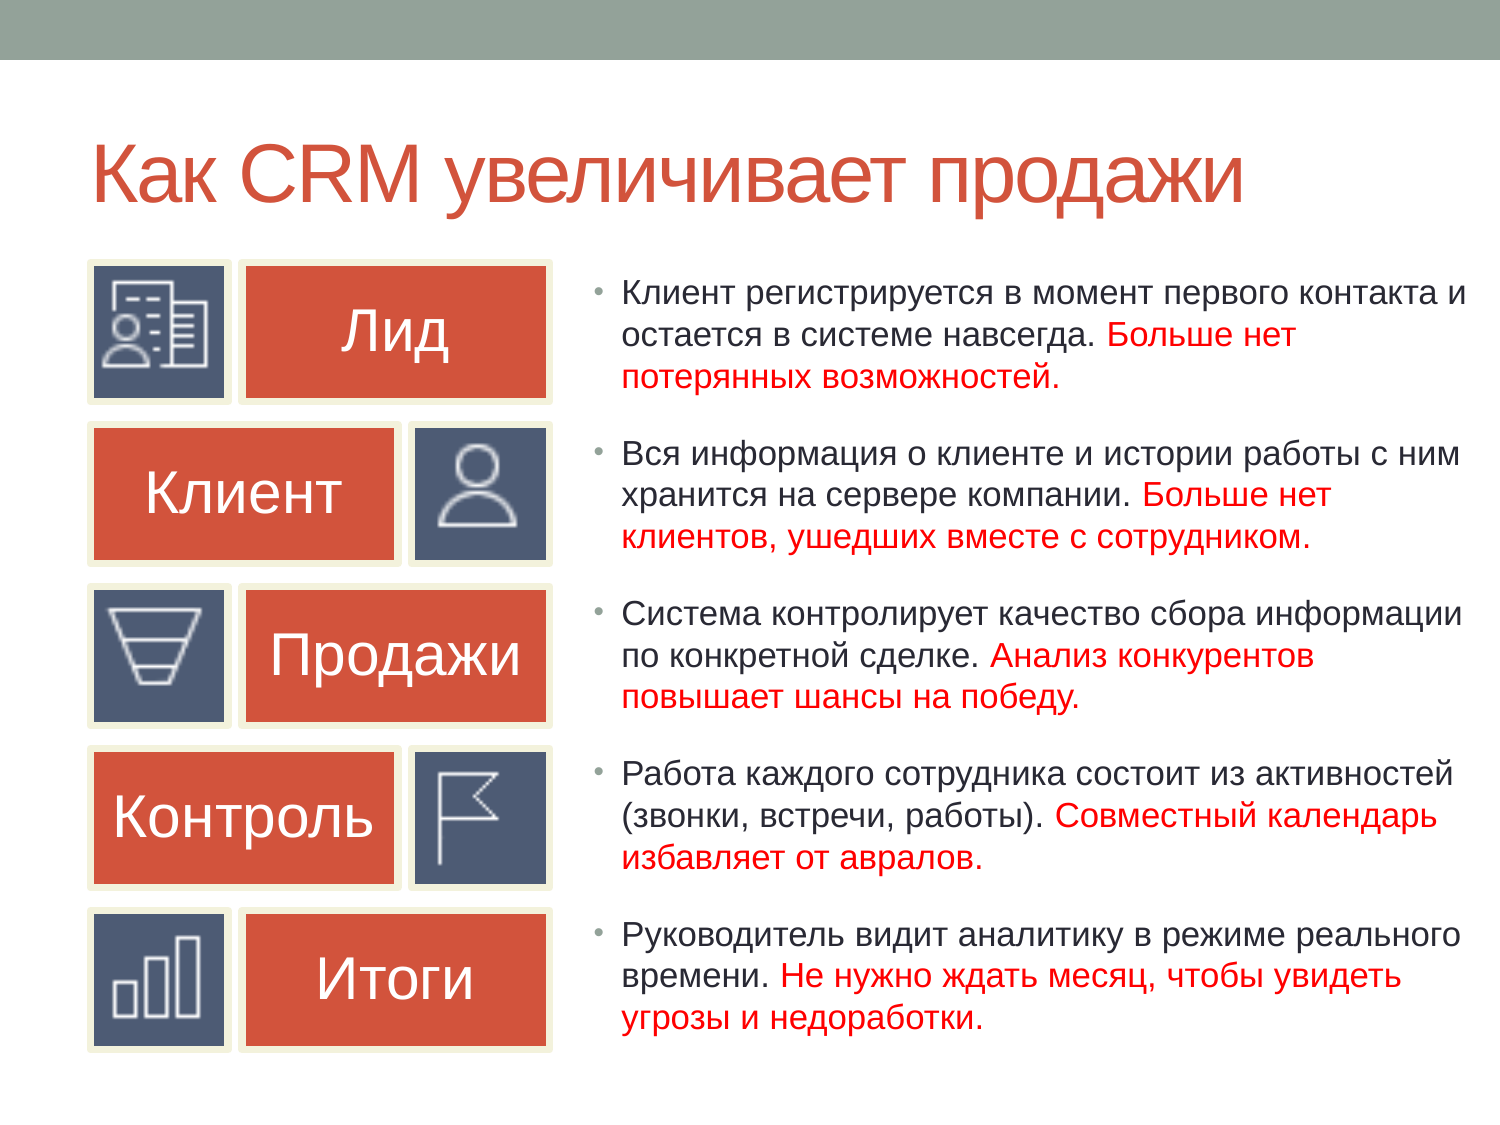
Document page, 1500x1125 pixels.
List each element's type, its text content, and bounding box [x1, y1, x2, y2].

title Как CRM увеличивает продажи [75, 87, 1425, 250]
text_box Клиент регистрируется в момент первого контакта и остается в системе навсегда. Больше нет потерянных возможностей. Вся информация о клиенте и истории работы с ним хранится на сервере компании. Больше нет клиентов, ушедших вместе с сотрудником. Система контролирует качество сбора информации по конкретной сделке. Анализ конкурентов повышает шансы на победу. Работа каждого сотрудника состоит из активностей (звонки, встречи, работы). Совместный календарь избавляет от авралов. Руководитель видит аналитику в режиме реального времени. Не нужно ждать месяц, чтобы увидеть угрозы и недоработки. [578, 262, 1500, 1050]
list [74, 262, 566, 1050]
